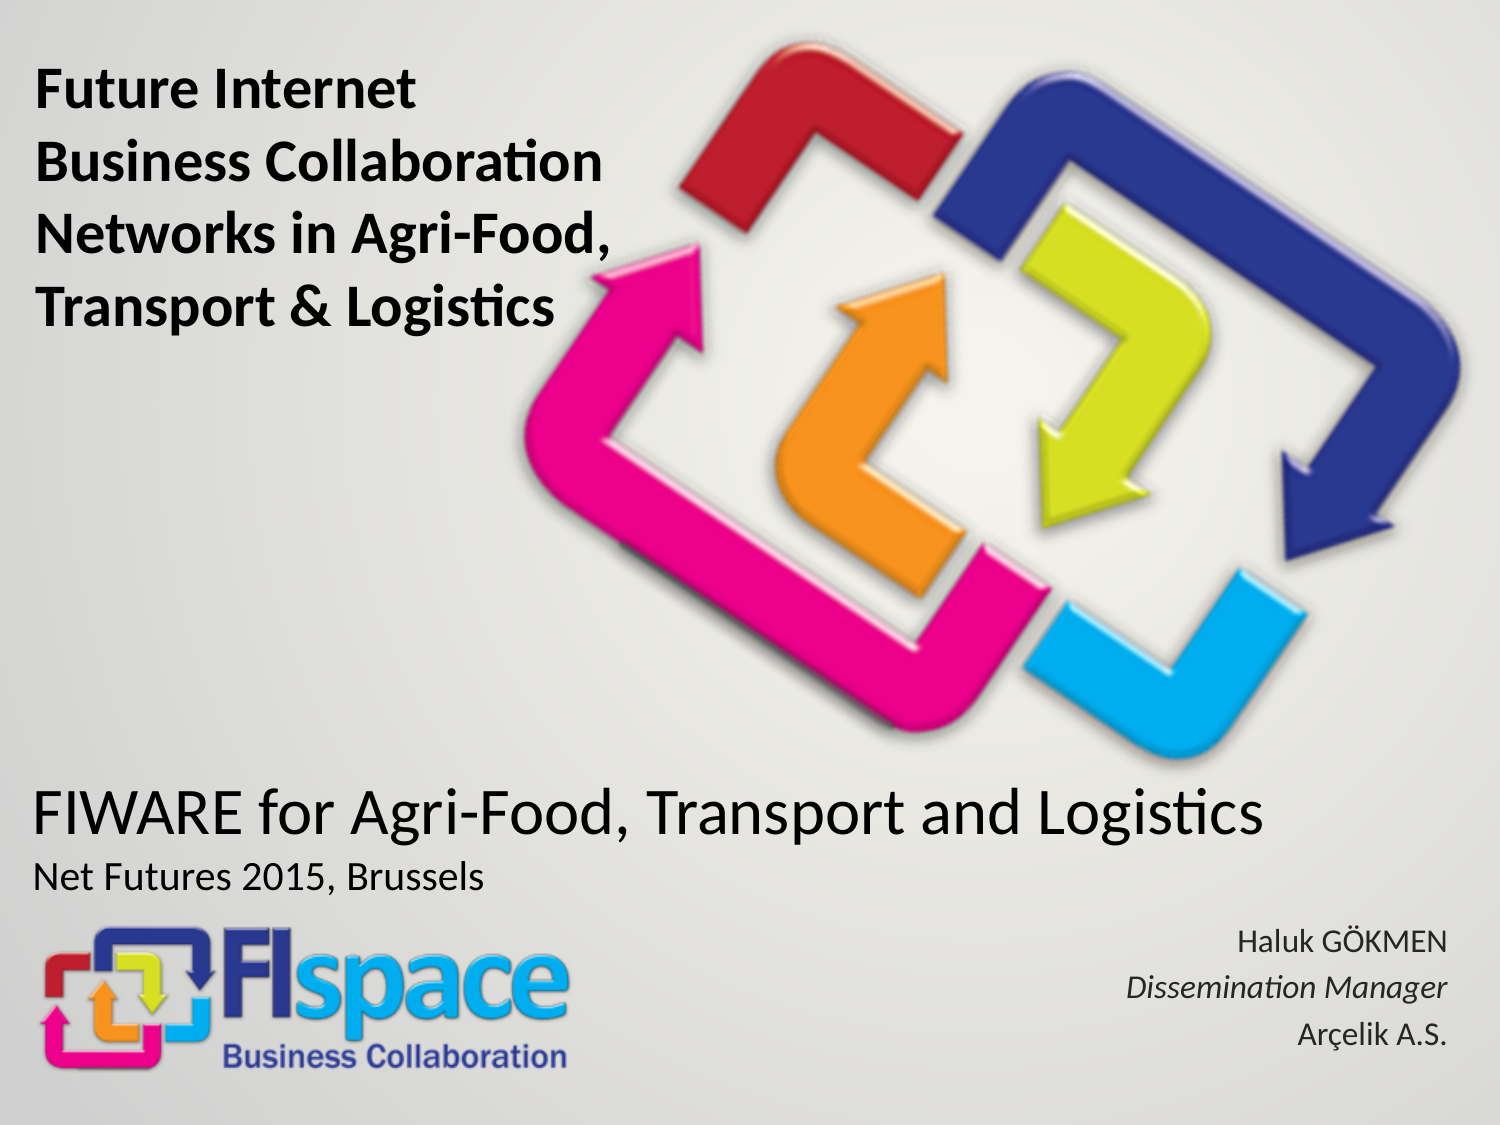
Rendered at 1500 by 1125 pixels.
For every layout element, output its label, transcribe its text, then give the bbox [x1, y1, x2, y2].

subtitle Haluk GÖKMEN Dissemination Manager Arçelik A.S. [1032, 911, 1464, 1080]
picture [0, 0, 1500, 1125]
text_box FIWARE for Agri-Food, Transport and Logistics Net Futures 2015, Brussels [17, 763, 1447, 984]
title Future Internet Business Collaboration Networks in Agri-Food, Transport & Logistics [20, 142, 642, 245]
